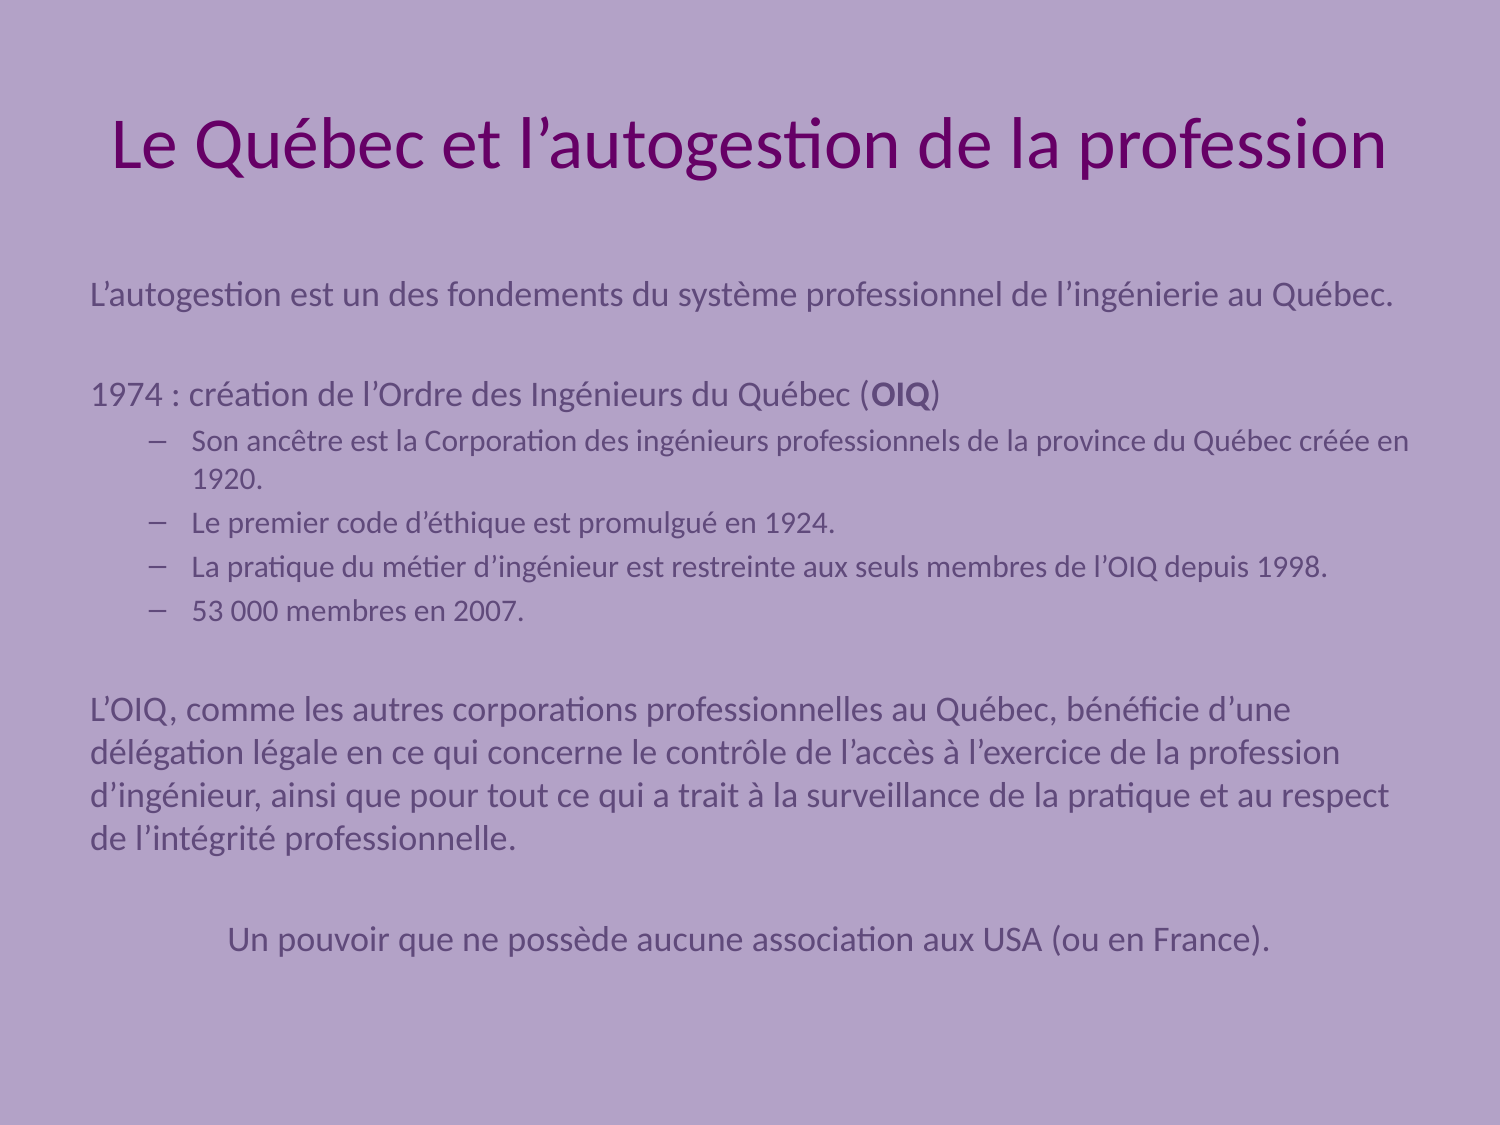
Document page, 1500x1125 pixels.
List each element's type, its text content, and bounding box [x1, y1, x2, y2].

list L’autogestion est un des fondements du système professionnel de l’ingénierie au Québec. 1974 : création de l’Ordre des Ingénieurs du Québec (OIQ) Son ancêtre est la Corporation des ingénieurs professionnels de la province du Québec créée en 1920. Le premier code d’éthique est promulgué en 1924. La pratique du métier d’ingénieur est restreinte aux seuls membres de l’OIQ depuis 1998. 53 000 membres en 2007. L’OIQ, comme les autres corporations professionnelles au Québec, bénéficie d’une délégation légale en ce qui concerne le contrôle de l’accès à l’exercice de la profession d’ingénieur, ainsi que pour tout ce qui a trait à la surveillance de la pratique et au respect de l’intégrité professionnelle. Un pouvoir que ne possède aucune association aux USA (ou en France). [75, 262, 1425, 1005]
title Le Québec et l’autogestion de la profession [75, 45, 1425, 233]
